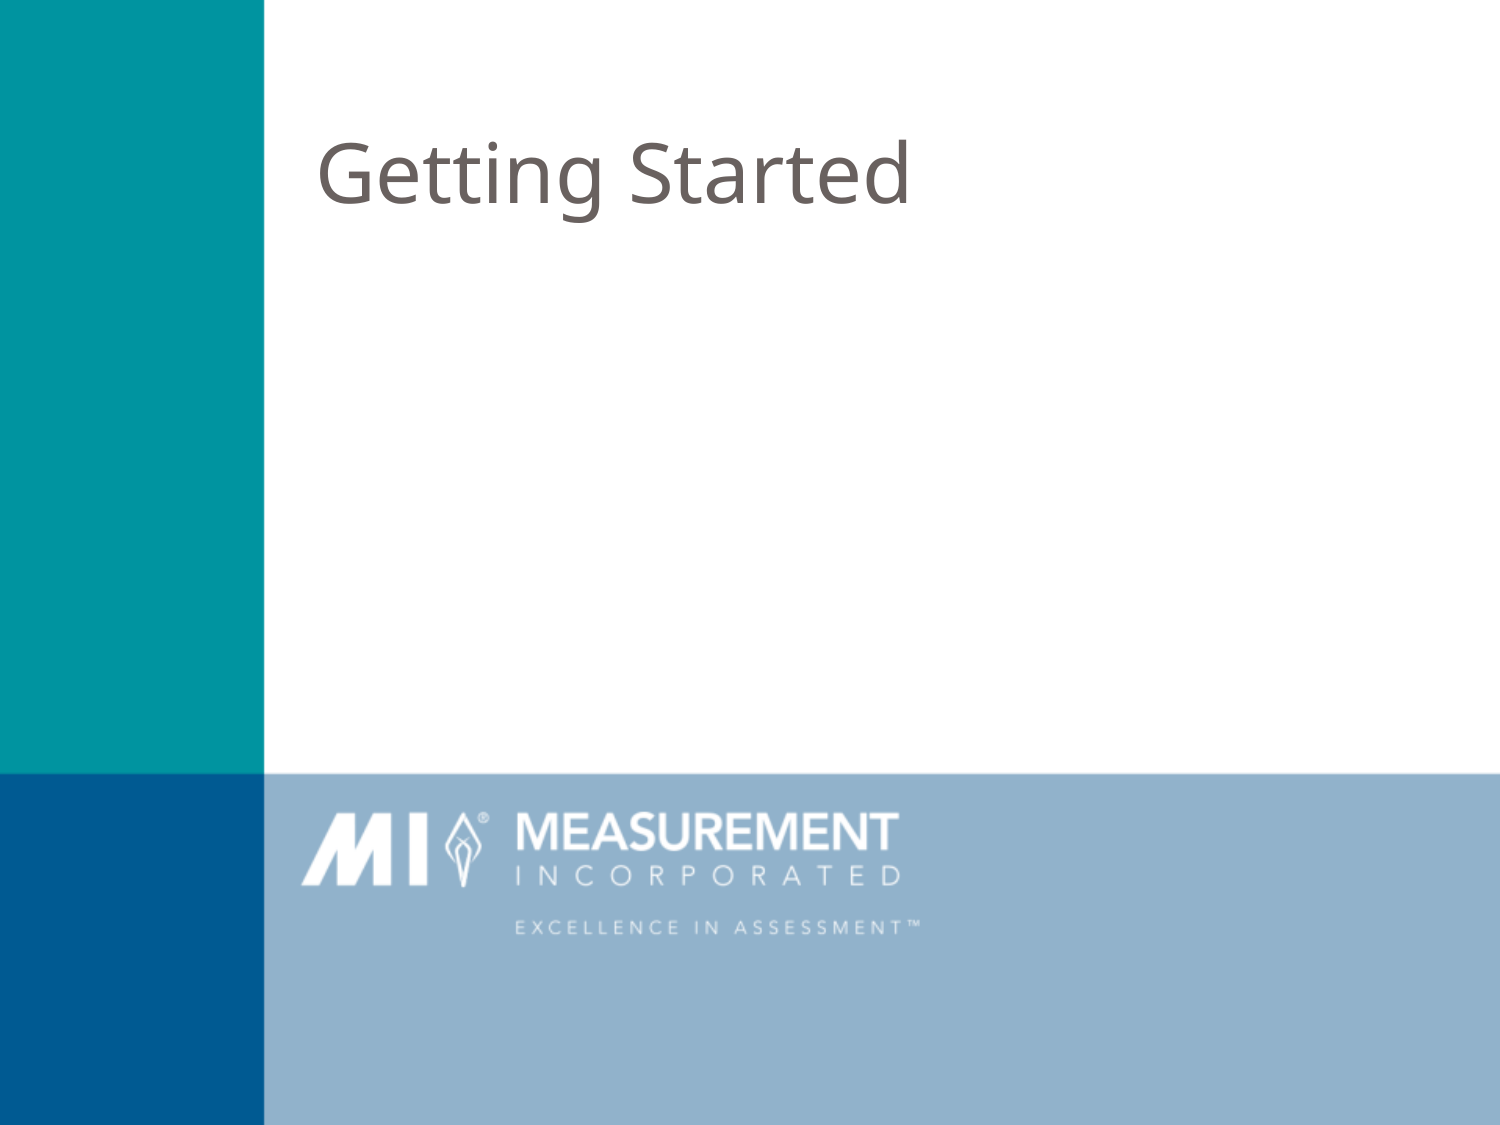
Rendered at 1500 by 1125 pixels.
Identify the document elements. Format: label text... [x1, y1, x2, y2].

picture [0, 0, 1500, 1125]
list Getting Started [300, 112, 1300, 488]
